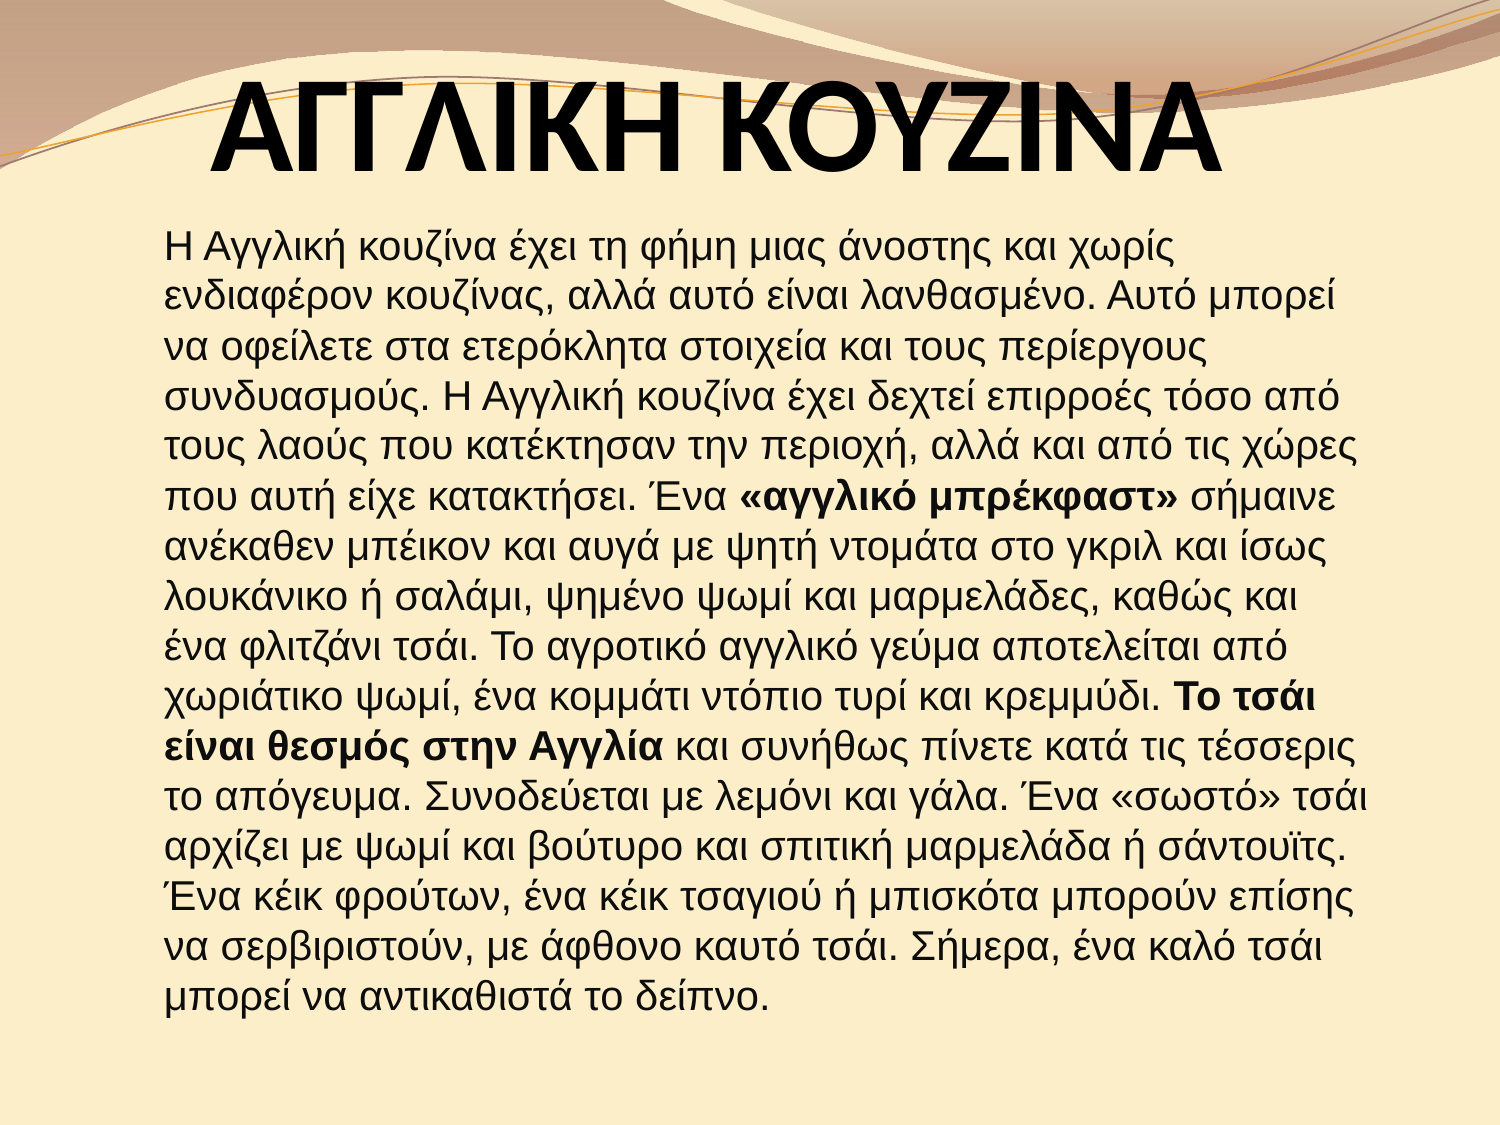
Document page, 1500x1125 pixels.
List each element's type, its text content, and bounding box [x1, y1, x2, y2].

title ΑΓΓΛΙΚΗ ΚΟΥΖΙΝΑ [58, 70, 1409, 200]
subtitle Η Αγγλική κουζίνα έχει τη φήμη μιας άνοστης και χωρίς ενδιαφέρον κουζίνας, αλλά αυτό είναι λανθασμένο. Αυτό μπορεί να οφείλετε στα ετερόκλητα στοιχεία και τους περίεργους συνδυασμούς. Η Αγγλική κουζίνα έχει δεχτεί επιρροές τόσο από τους λαούς που κατέκτησαν την περιοχή, αλλά και από τις χώρες που αυτή είχε κατακτήσει. Ένα «αγγλικό μπρέκφαστ» σήμαινε ανέκαθεν μπέικον και αυγά με ψητή ντομάτα στο γκριλ και ίσως λουκάνικο ή σαλάμι, ψημένο ψωμί και μαρμελάδες, καθώς και ένα φλιτζάνι τσάι. Το αγροτικό αγγλικό γεύμα αποτελείται από χωριάτικο ψωμί, ένα κομμάτι ντόπιο τυρί και κρεμμύδι. Το τσάι είναι θεσμός στην Αγγλία και συνήθως πίνετε κατά τις τέσσερις το απόγευμα. Συνοδεύεται με λεμόνι και γάλα. Ένα «σωστό» τσάι αρχίζει με ψωμί και βούτυρο και σπιτική μαρμελάδα ή σάντουϊτς. Ένα κέικ φρούτων, ένα κέικ τσαγιού ή μπισκότα μπορούν επίσης να σερβιριστούν, με άφθονο καυτό τσάι. Σήμερα, ένα καλό τσάι μπορεί να αντικαθιστά το δείπνο. [164, 210, 1383, 1032]
